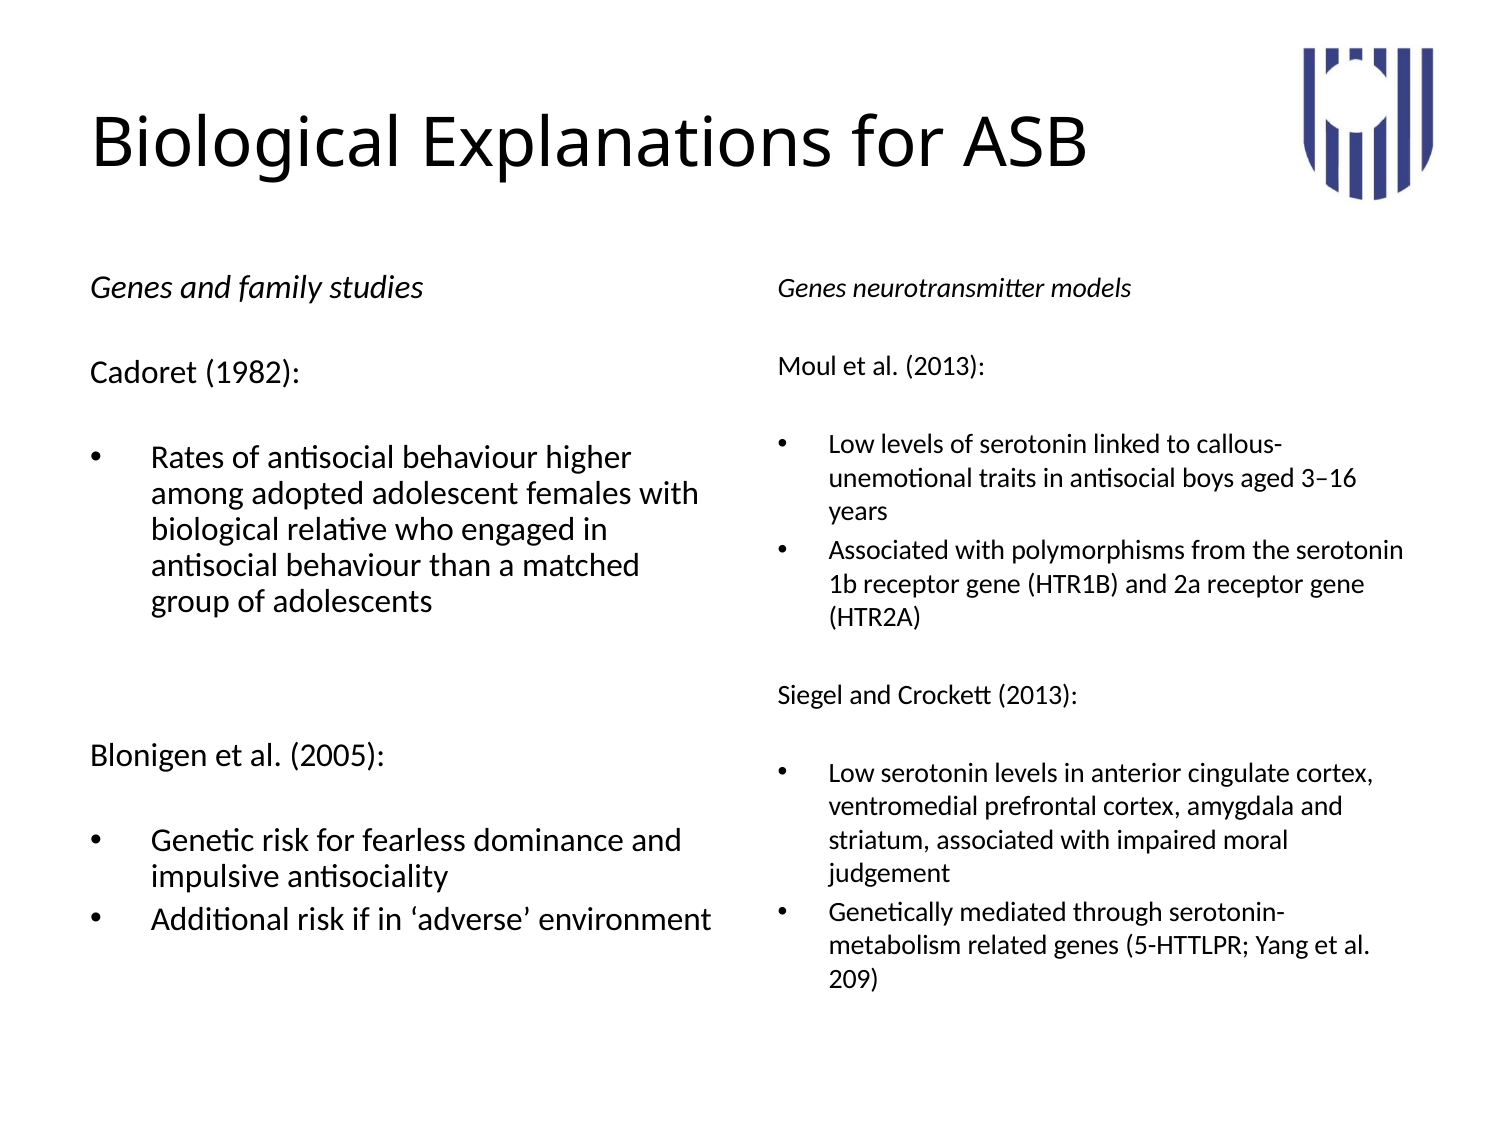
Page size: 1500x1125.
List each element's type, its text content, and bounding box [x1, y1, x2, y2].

list Genes and family studies Cadoret (1982): Rates of antisocial behaviour higher among adopted adolescent females with biological relative who engaged in antisocial behaviour than a matched group of adolescents Blonigen et al. (2005): Genetic risk for fearless dominance and impulsive antisociality Additional risk if in ‘adverse’ environment [75, 262, 738, 1005]
picture [1250, 11, 1488, 248]
list Genes neurotransmitter models Moul et al. (2013): Low levels of serotonin linked to callous-unemotional traits in antisocial boys aged 3–16 years Associated with polymorphisms from the serotonin 1b receptor gene (HTR1B) and 2a receptor gene (HTR2A) Siegel and Crockett (2013): Low serotonin levels in anterior cingulate cortex, ventromedial prefrontal cortex, amygdala and striatum, associated with impaired moral judgement Genetically mediated through serotonin-metabolism related genes (5-HTTLPR; Yang et al. 209) [762, 262, 1425, 1005]
title Biological Explanations for ASB [75, 45, 1425, 233]
